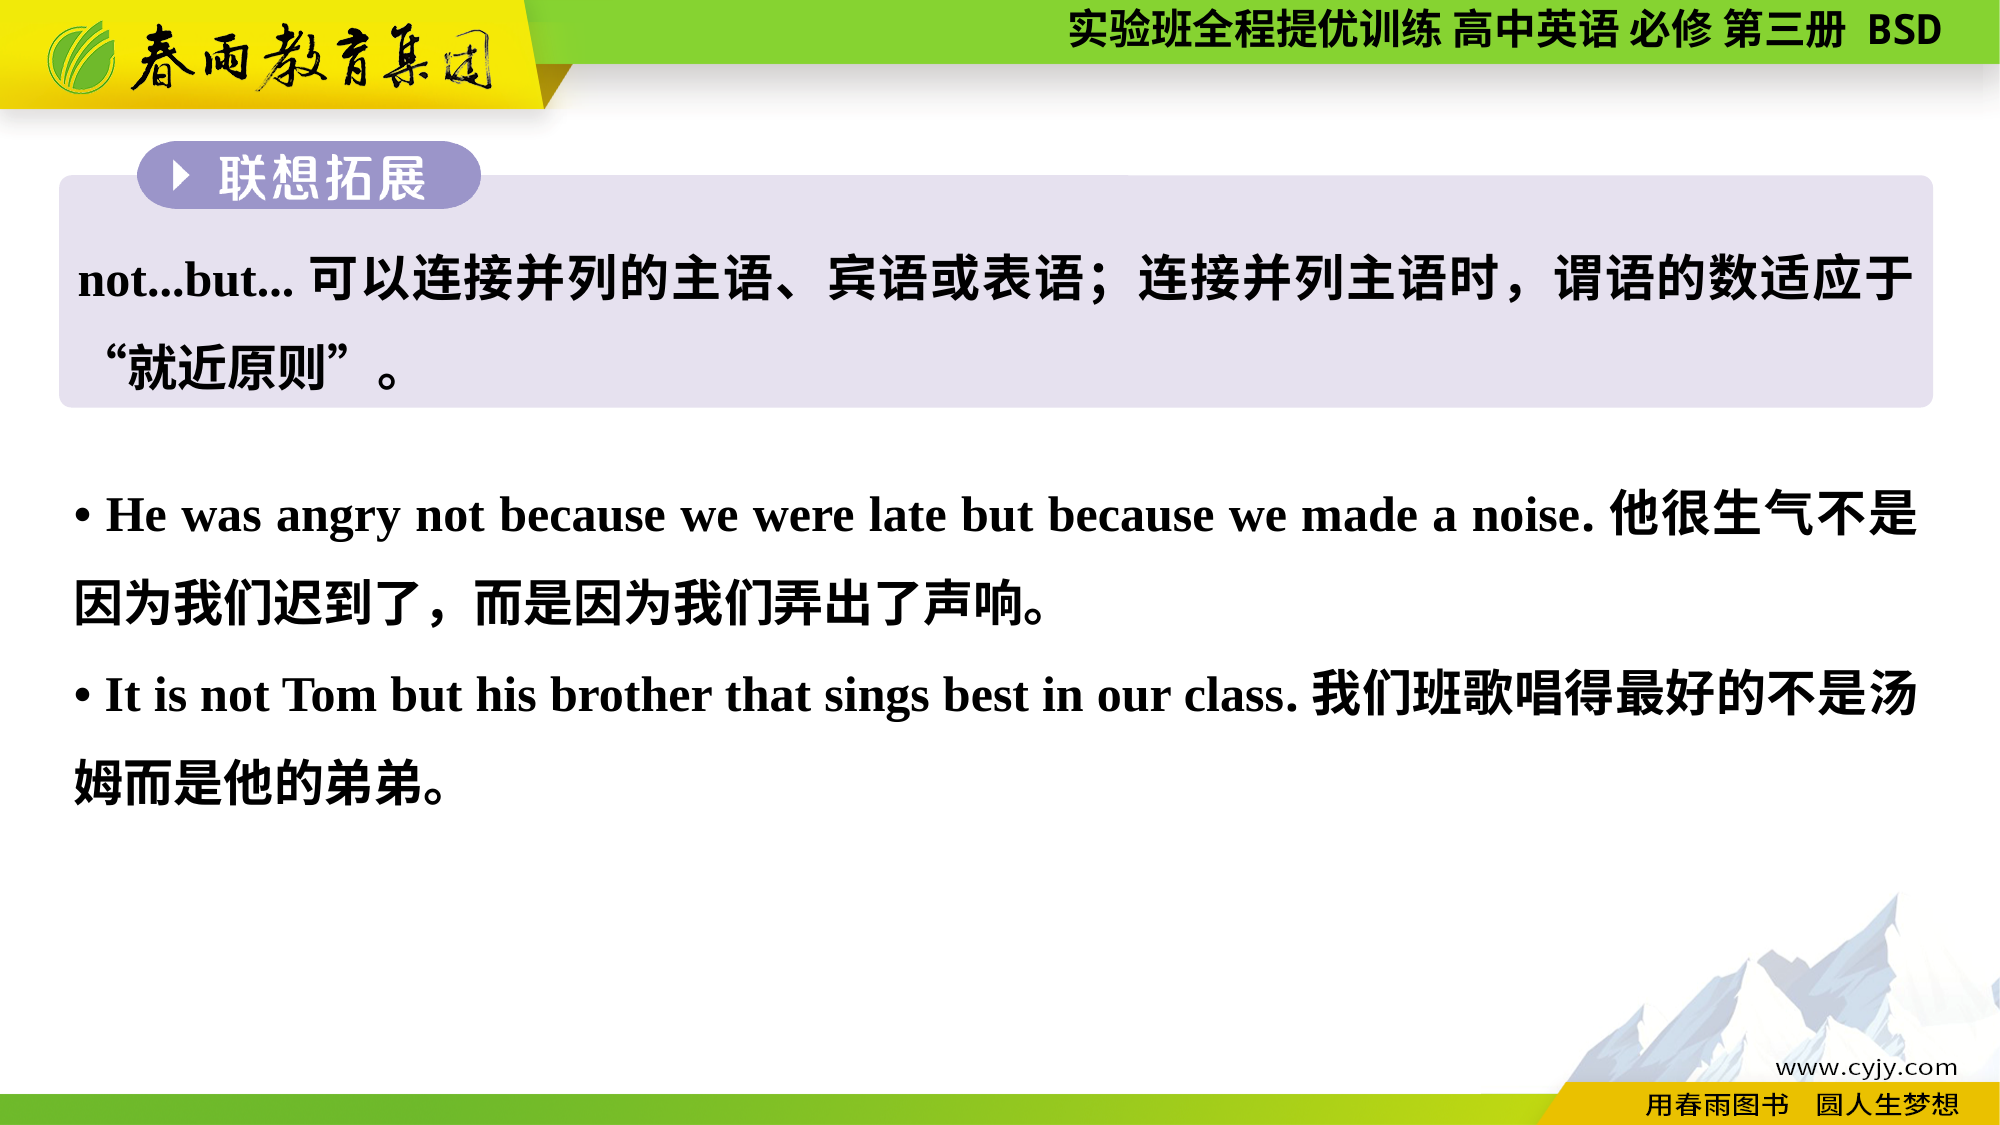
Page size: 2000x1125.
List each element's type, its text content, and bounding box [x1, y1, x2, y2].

text_box not...but...可以连接并列的主语、宾语或表语；连接并列主语时，谓语的数适应于“就近原则”。 [59, 175, 1934, 408]
text_box • He was angry not because we were late but because we made a noise.他很生气不是因为我们迟到了，而是因为我们弄出了声响。 • It is not Tom but his brother that sings best in our class.我们班歌唱得最好的不是汤姆而是他的弟弟。 [59, 443, 1933, 819]
picture [0, 0, 2000, 1125]
